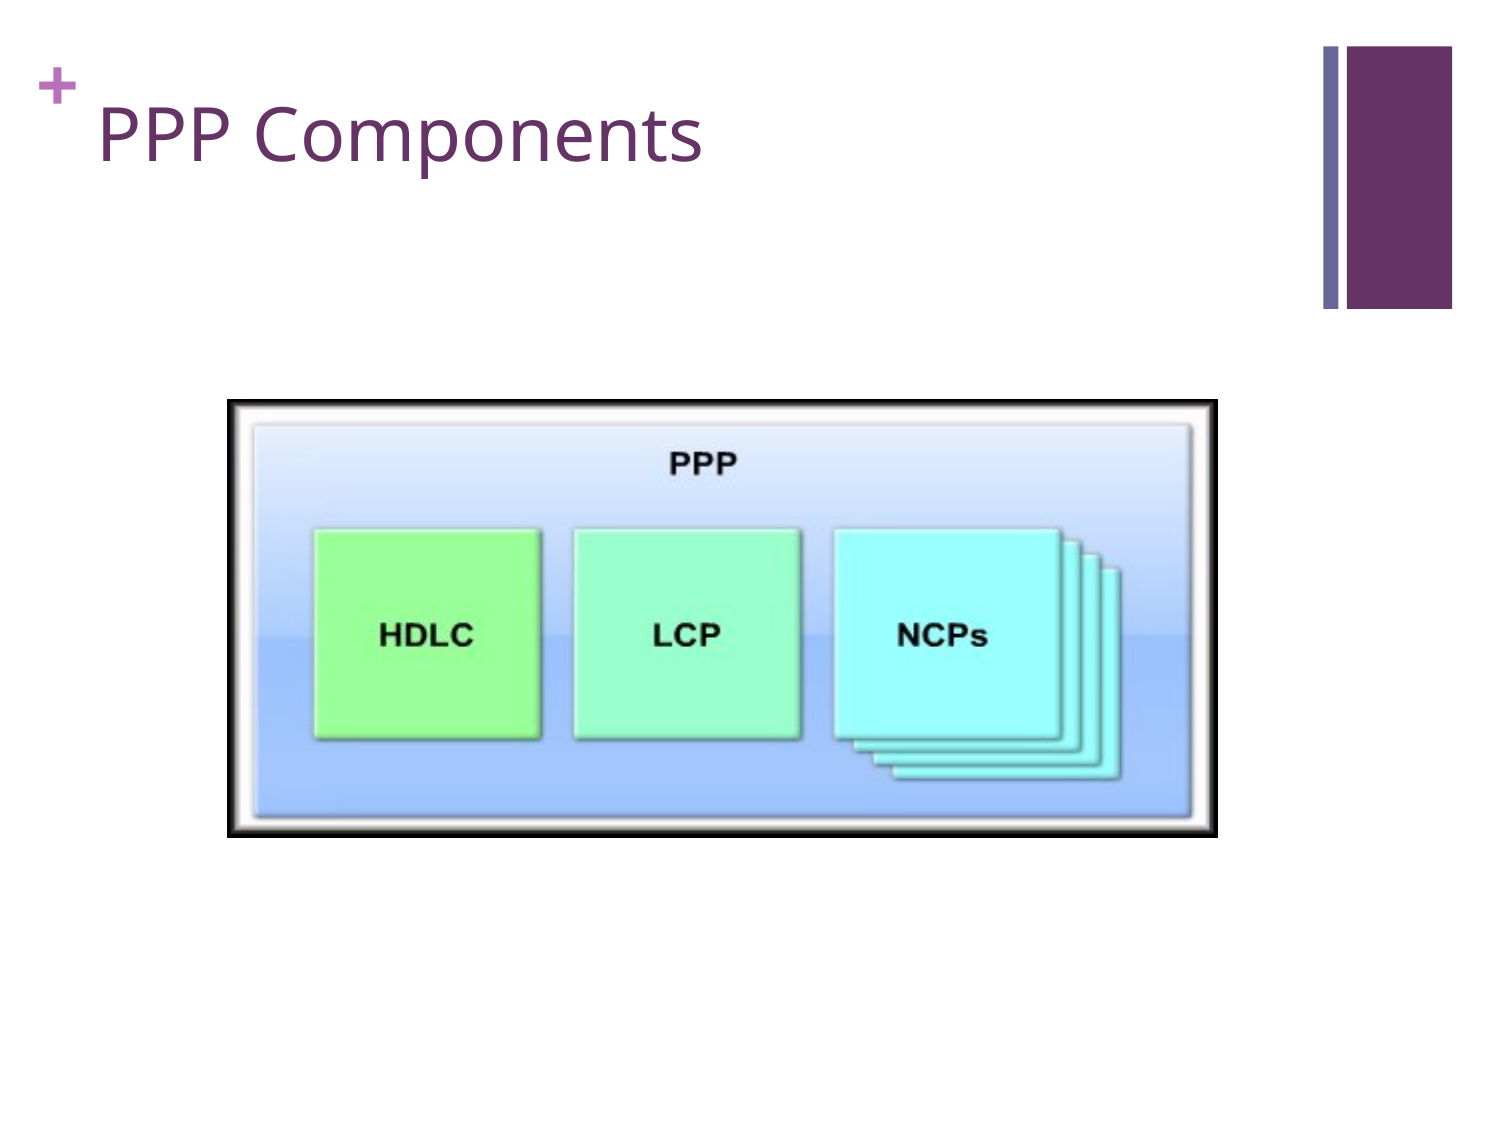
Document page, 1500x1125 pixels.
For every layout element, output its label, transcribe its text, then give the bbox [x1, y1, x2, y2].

picture [226, 399, 1219, 838]
title PPP Components [81, 79, 1322, 263]
